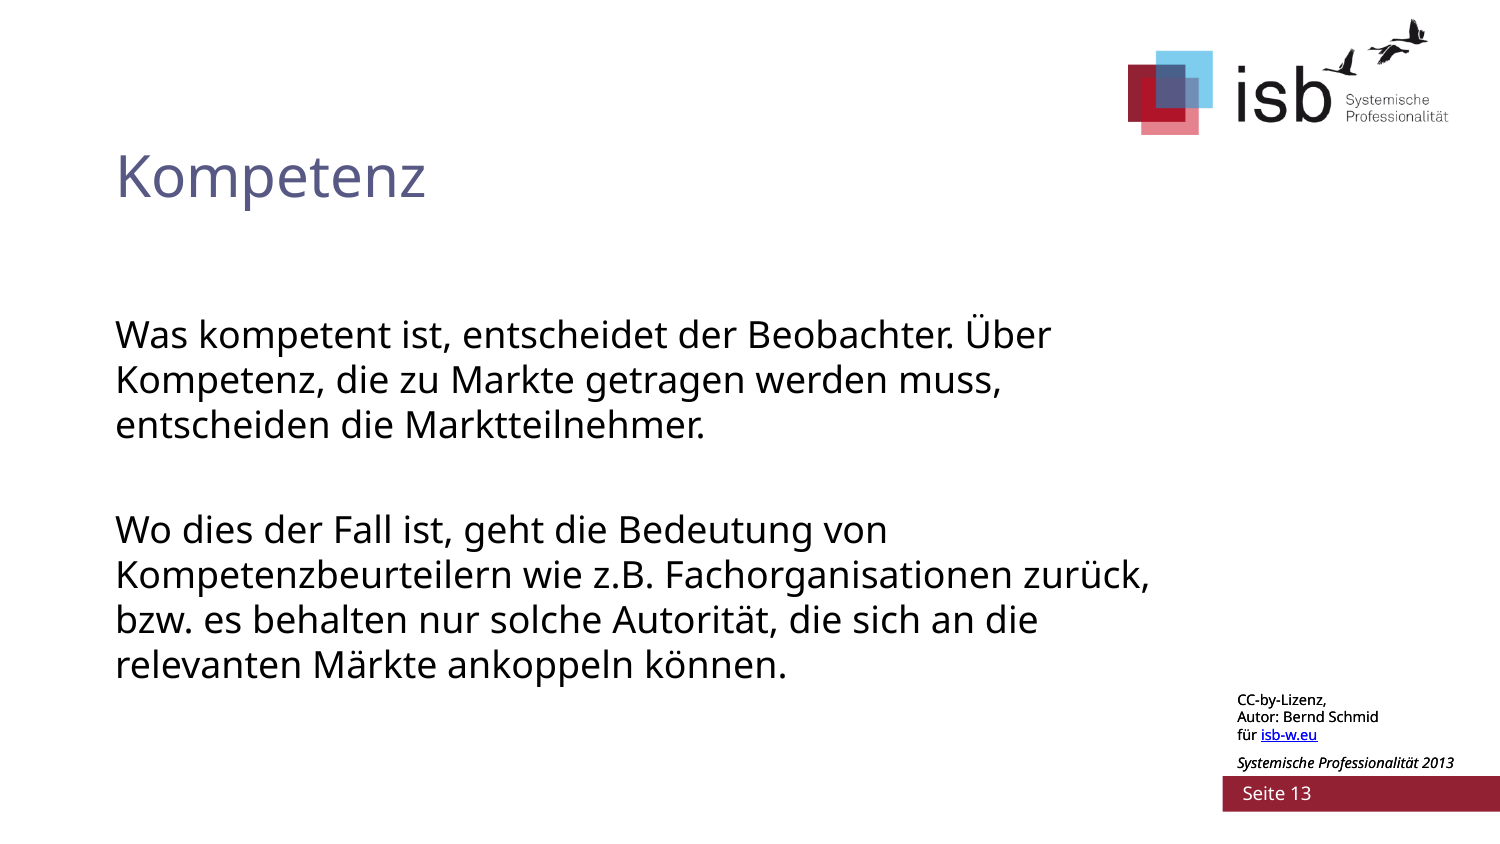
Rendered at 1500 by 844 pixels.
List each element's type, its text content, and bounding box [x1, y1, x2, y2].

title Kompetenz [100, 67, 1223, 185]
text_box CC-by-Lizenz, Autor: Bernd Schmid für isb-w.eu Systemische Professionalität 2013 [1222, 543, 1500, 844]
picture [1128, 14, 1461, 139]
list Was kompetent ist, entscheidet der Beobachter. Über Kompetenz, die zu Markte getragen werden muss, entscheiden die Marktteilnehmer. Wo dies der Fall ist, geht die Bedeutung von Kompetenzbeurteilern wie z.B. Fachorganisationen zurück, bzw. es behalten nur solche Autorität, die sich an die relevanten Märkte ankoppeln können. [100, 185, 1223, 812]
